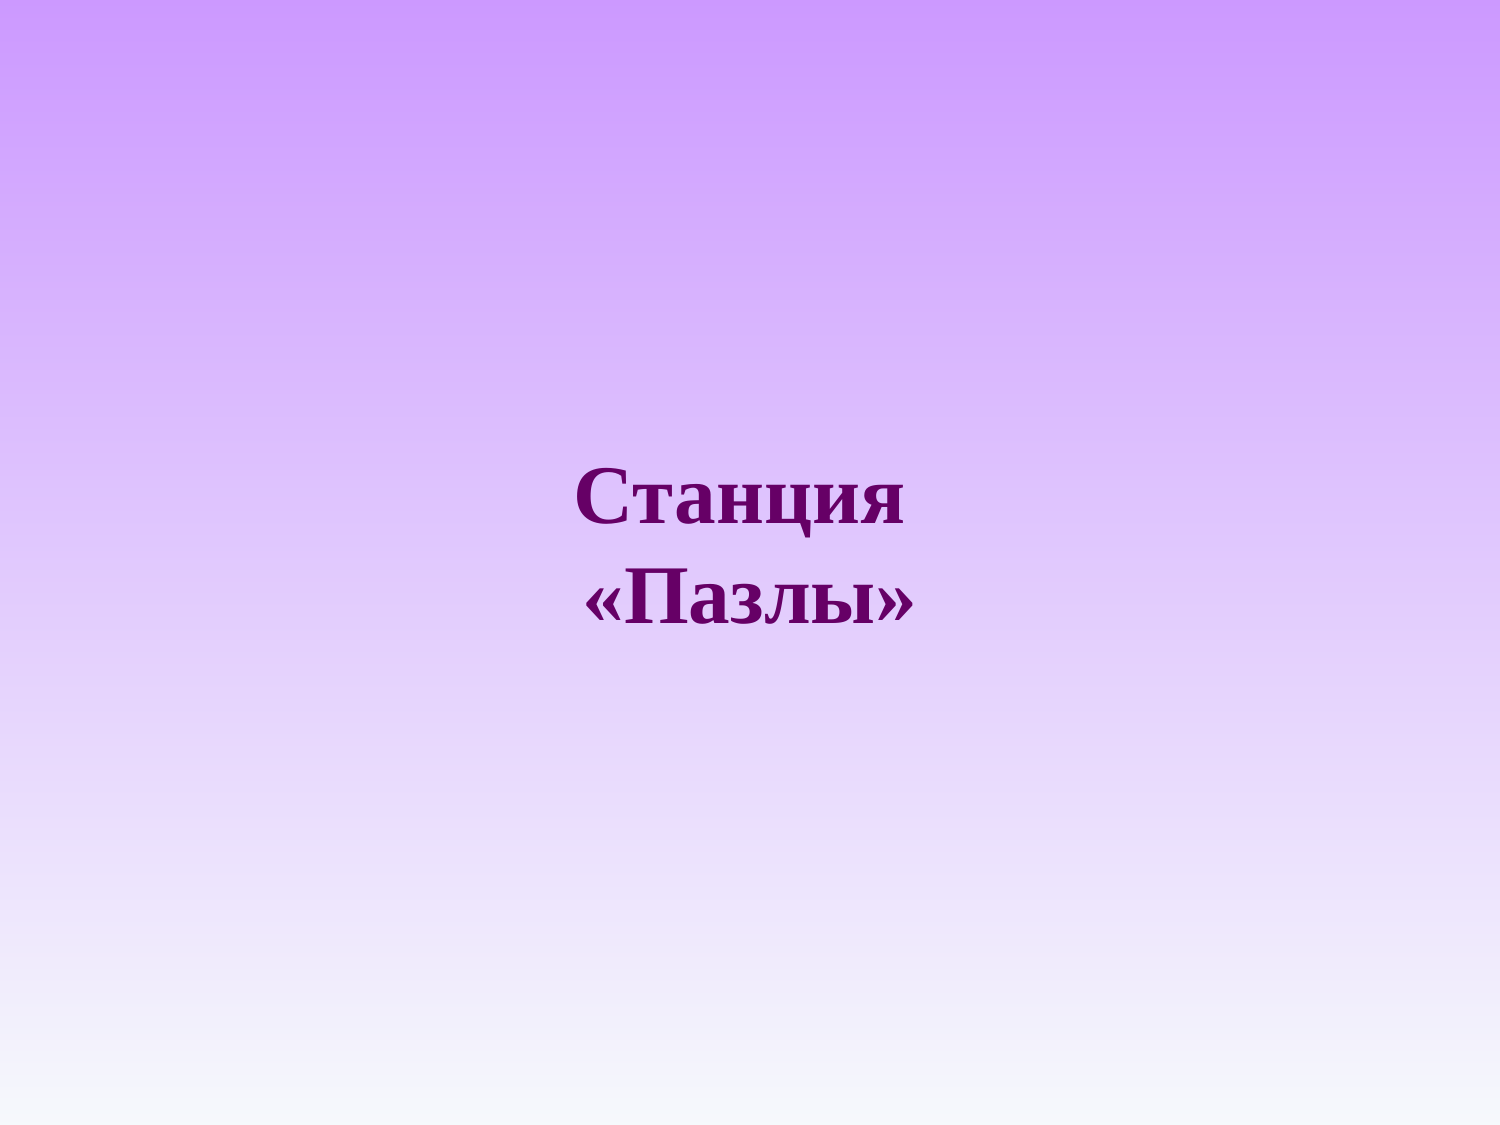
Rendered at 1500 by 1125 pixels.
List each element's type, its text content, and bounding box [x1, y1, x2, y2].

text_box Станция «Пазлы» [41, 432, 1459, 648]
